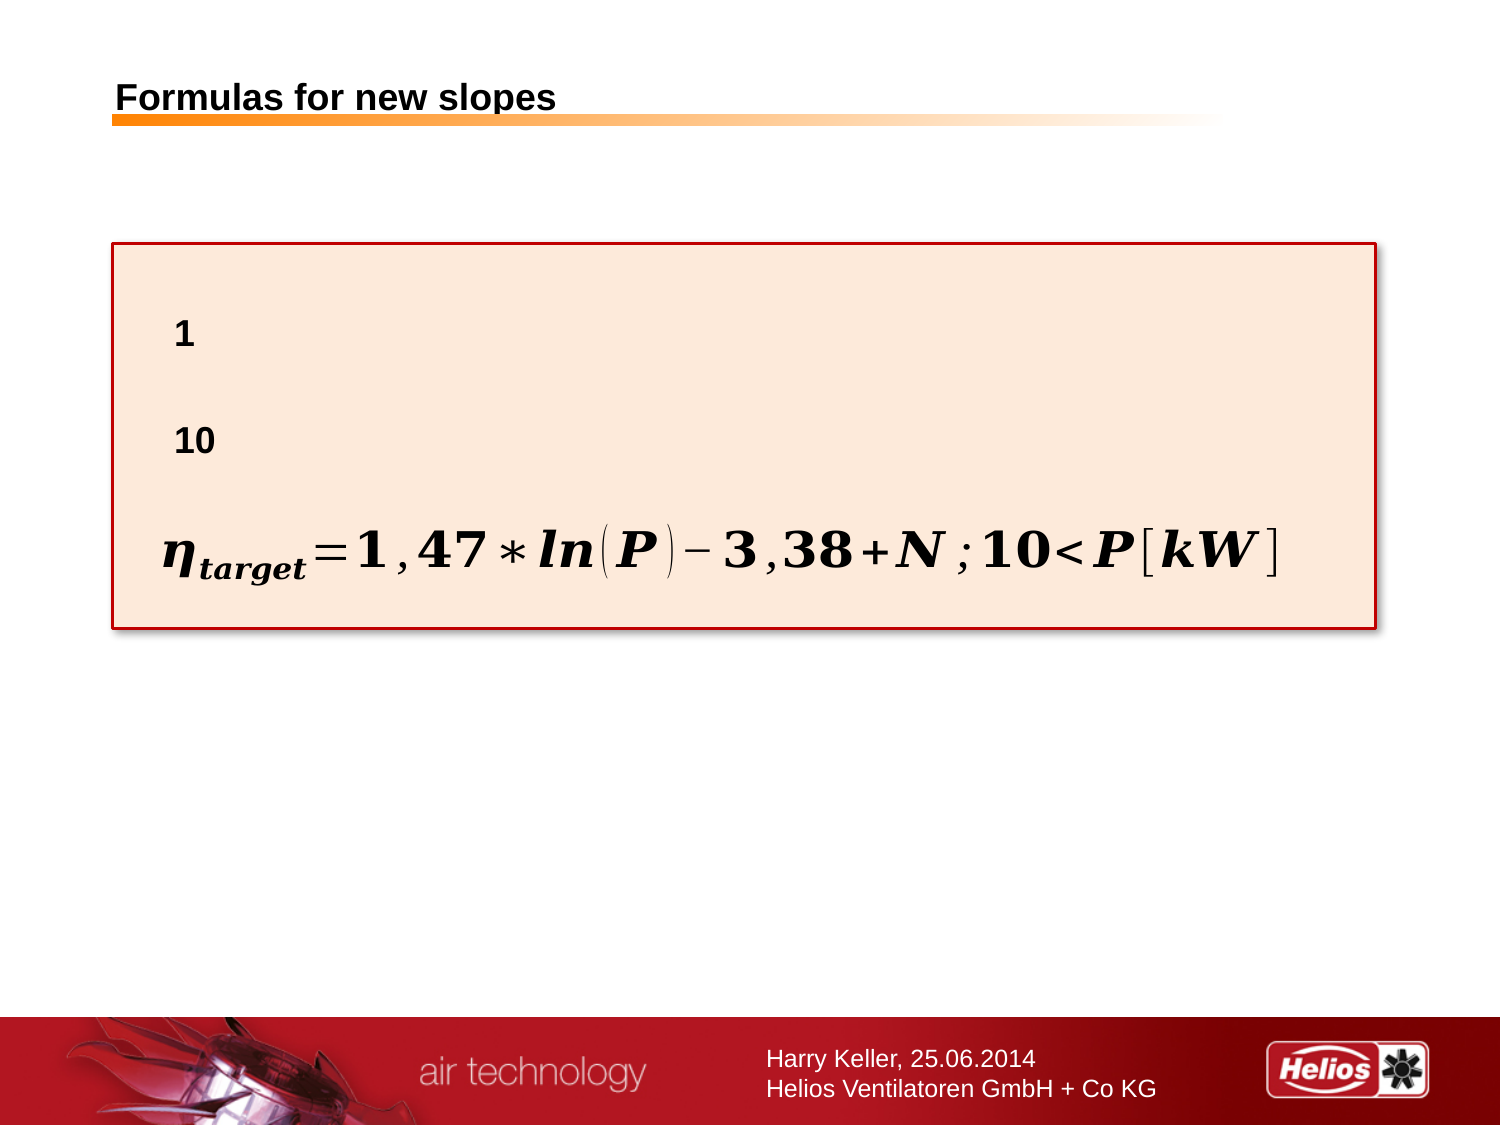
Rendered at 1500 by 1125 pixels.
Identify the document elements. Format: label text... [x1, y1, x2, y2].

text_box [112, 243, 1376, 629]
text_box [110, 112, 1224, 128]
picture [0, 1017, 1500, 1125]
text_box Formulas for new slopes [100, 42, 1400, 125]
